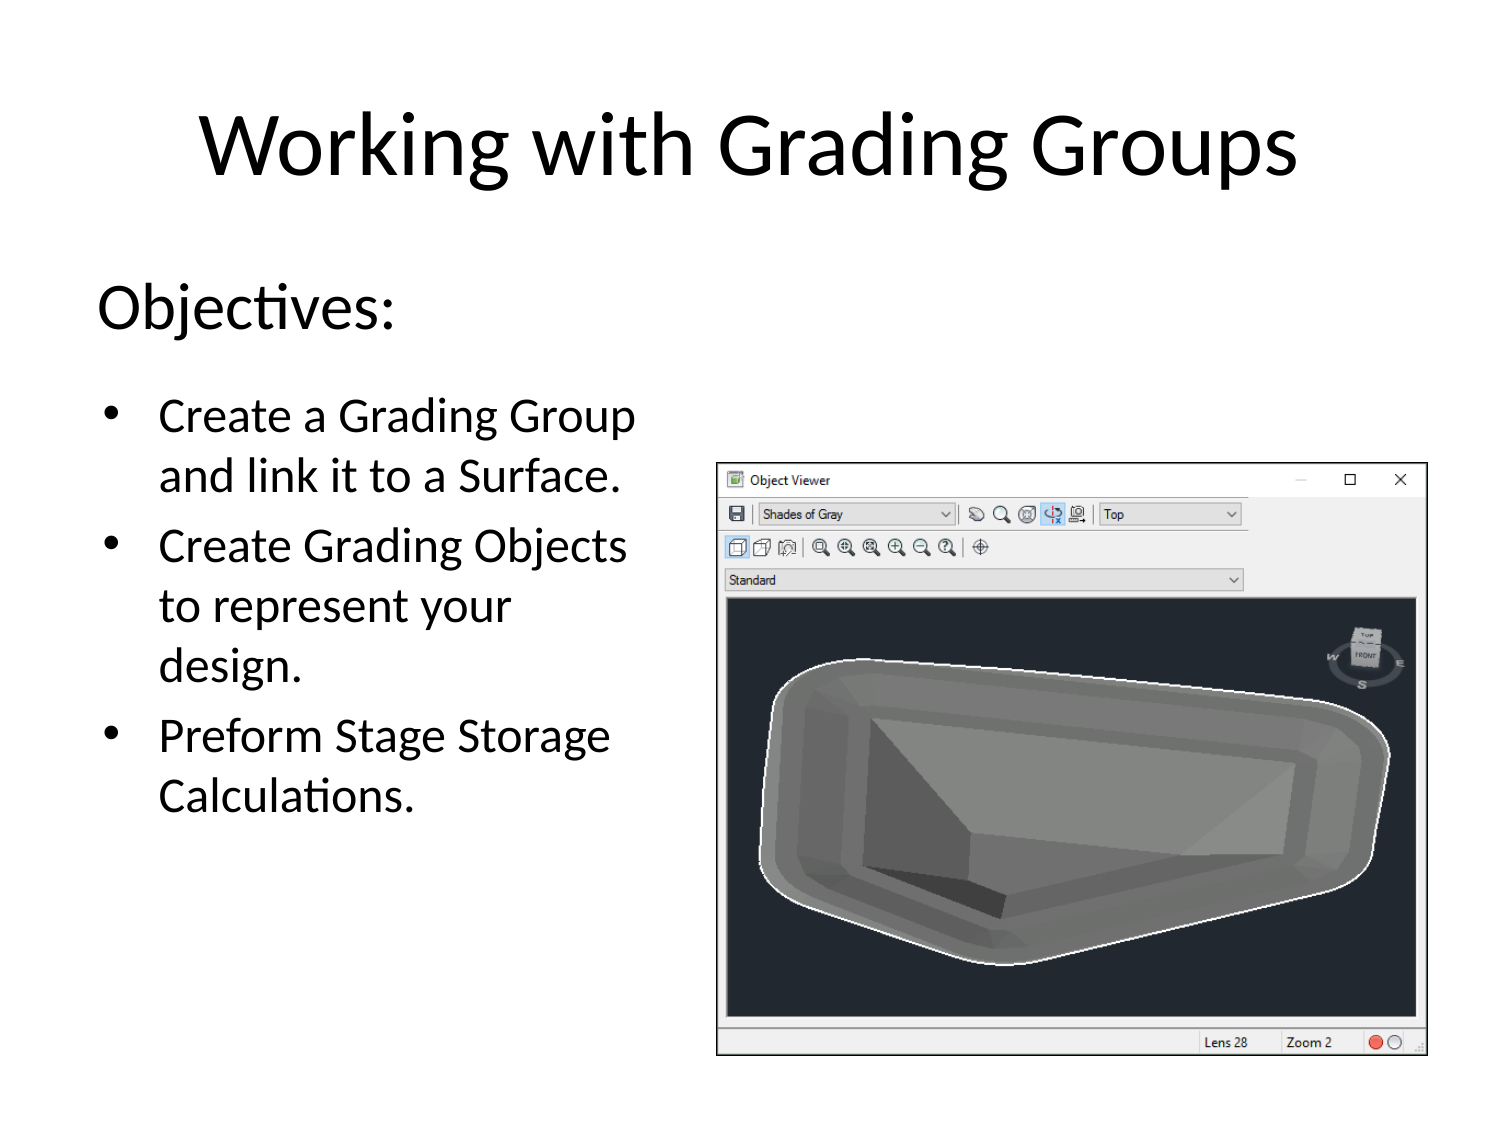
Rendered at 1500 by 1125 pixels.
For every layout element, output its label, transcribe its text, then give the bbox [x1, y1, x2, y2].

title Working with Grading Groups [75, 45, 1425, 233]
text_box Objectives: [37, 237, 413, 350]
picture [716, 462, 1428, 1056]
list Create a Grading Group and link it to a Surface. Create Grading Objects to represent your design. Preform Stage Storage Calculations. [87, 375, 675, 1013]
